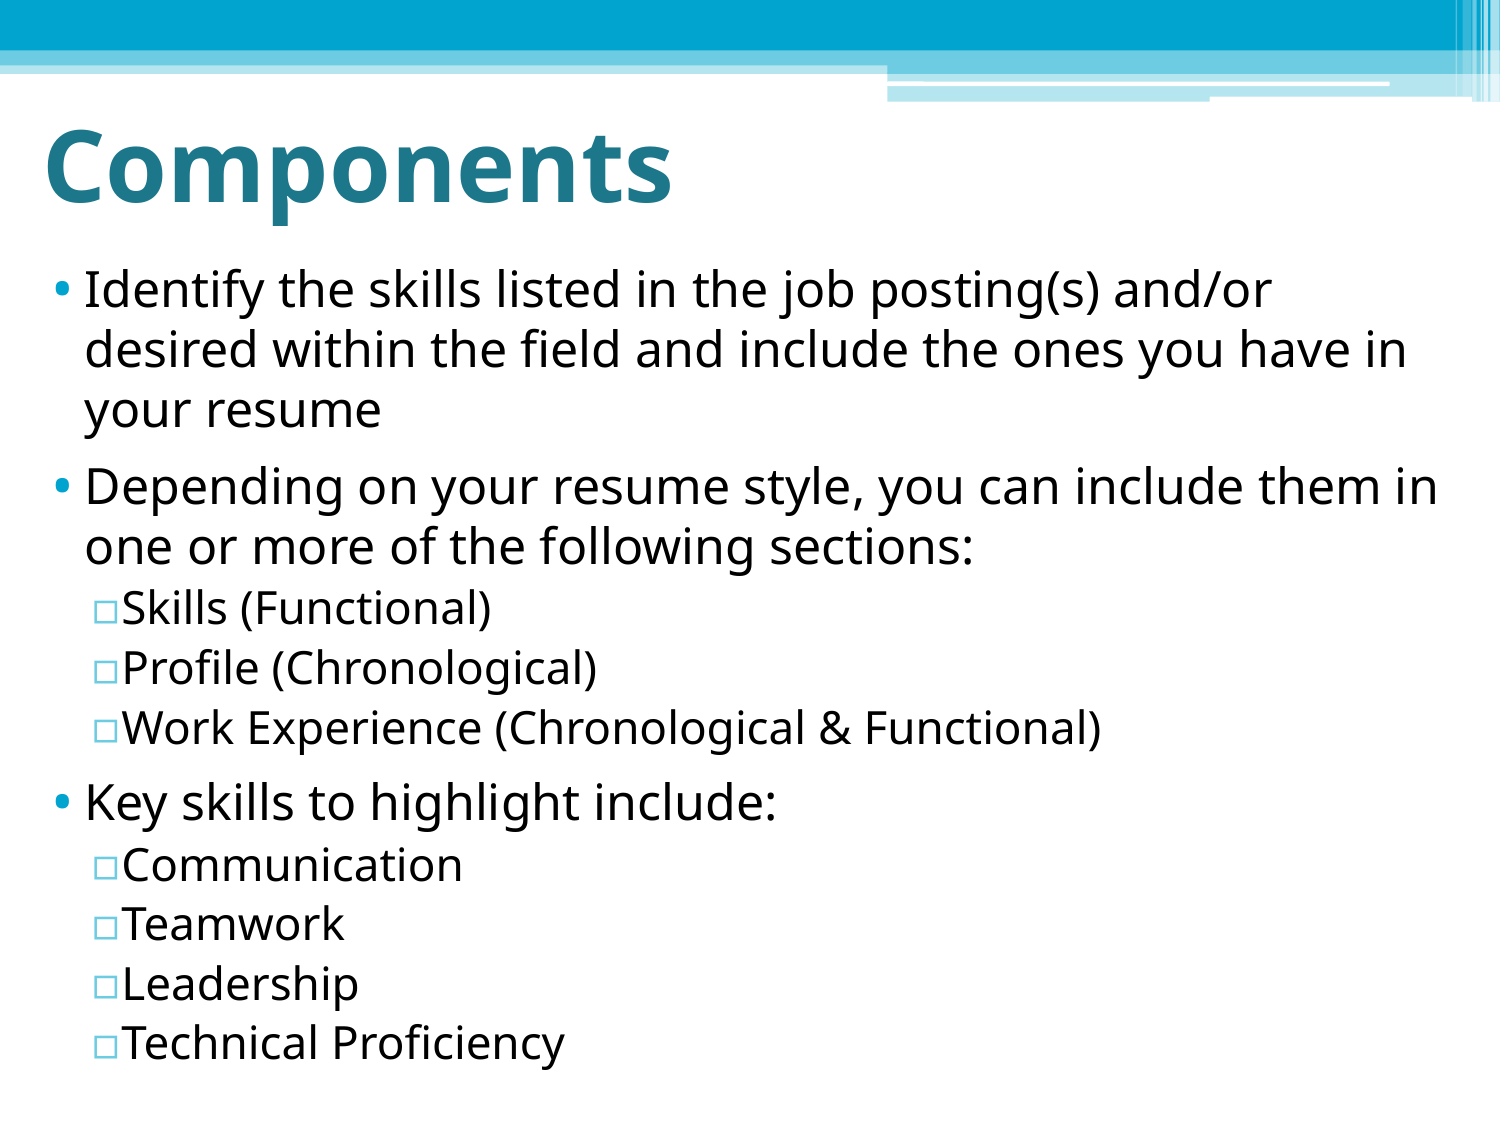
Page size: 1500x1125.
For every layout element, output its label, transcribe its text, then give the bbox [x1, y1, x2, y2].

title Components [27, 87, 1378, 238]
list Identify the skills listed in the job posting(s) and/or desired within the field and include the ones you have in your resume Depending on your resume style, you can include them in one or more of the following sections: Skills (Functional) Profile (Chronological) Work Experience (Chronological & Functional) Key skills to highlight include: Communication Teamwork Leadership Technical Proficiency [24, 249, 1475, 1088]
